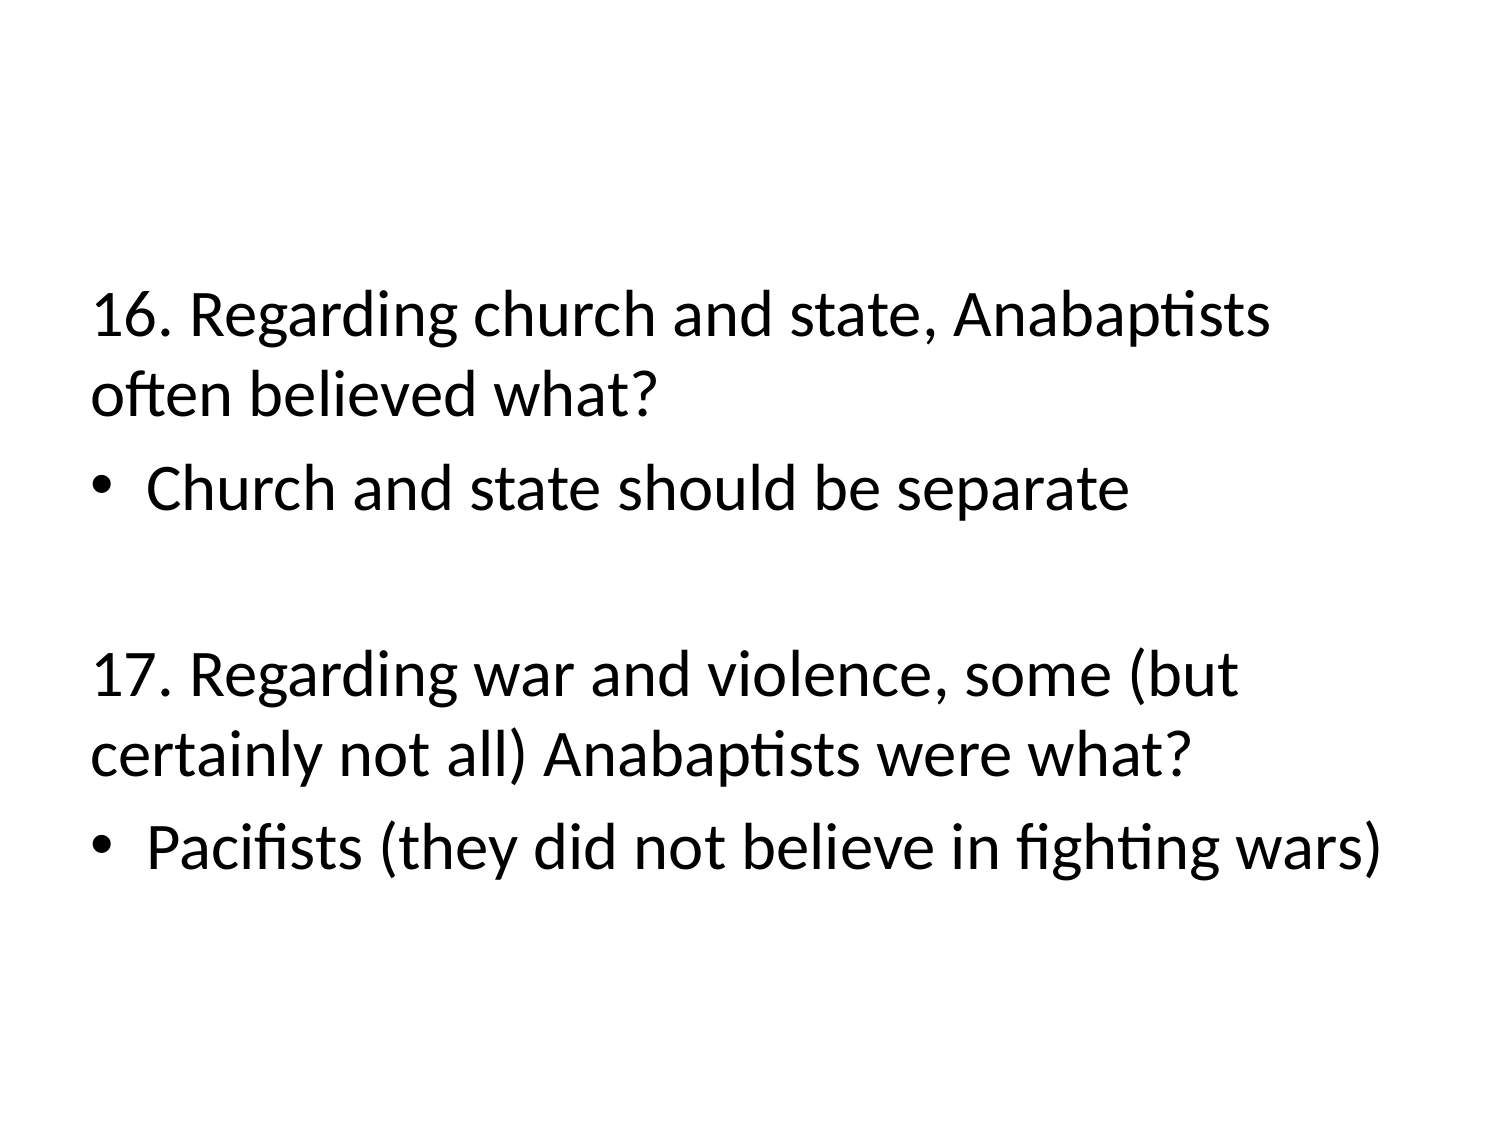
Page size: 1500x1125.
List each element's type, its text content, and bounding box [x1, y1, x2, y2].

list 16. Regarding church and state, Anabaptists often believed what? Church and state should be separate 17. Regarding war and violence, some (but certainly not all) Anabaptists were what? Pacifists (they did not believe in fighting wars) [75, 262, 1425, 1005]
